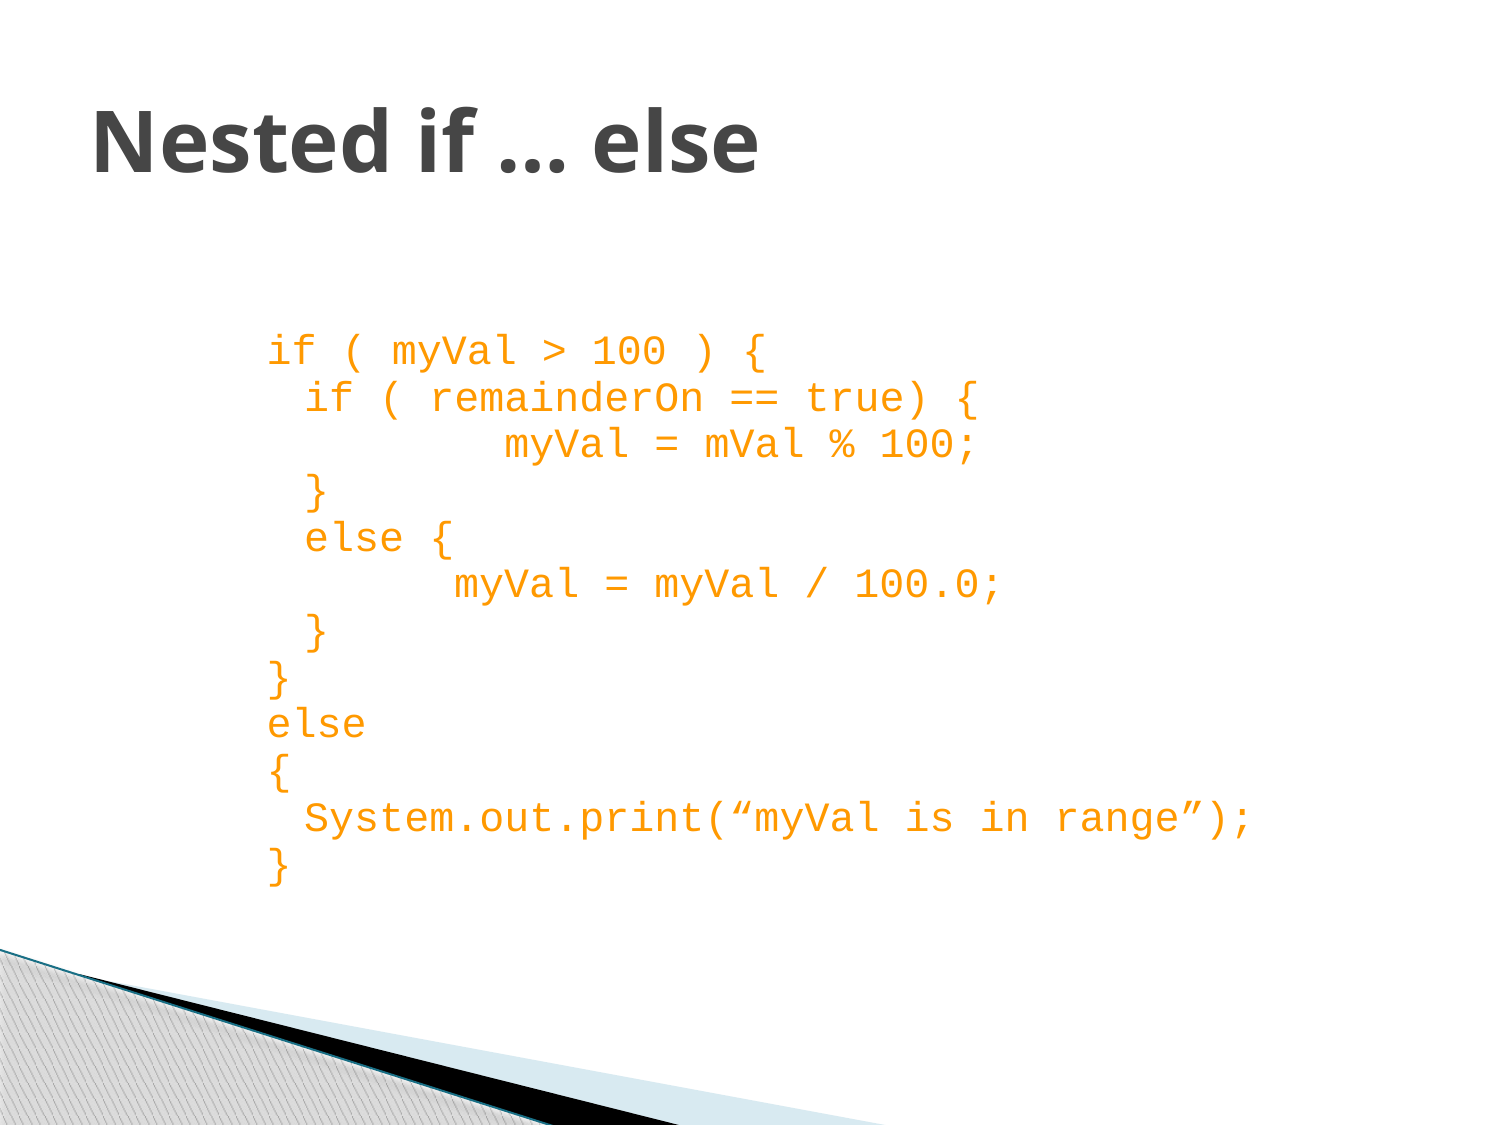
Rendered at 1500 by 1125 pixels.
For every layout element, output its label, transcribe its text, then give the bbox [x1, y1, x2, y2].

title Nested if … else [75, 45, 1425, 233]
list if ( myVal > 100 ) { if ( remainderOn == true) { myVal = mVal % 100; } else { myVal = myVal / 100.0; } } else { System.out.print(“myVal is in range”); } [187, 324, 1375, 1000]
